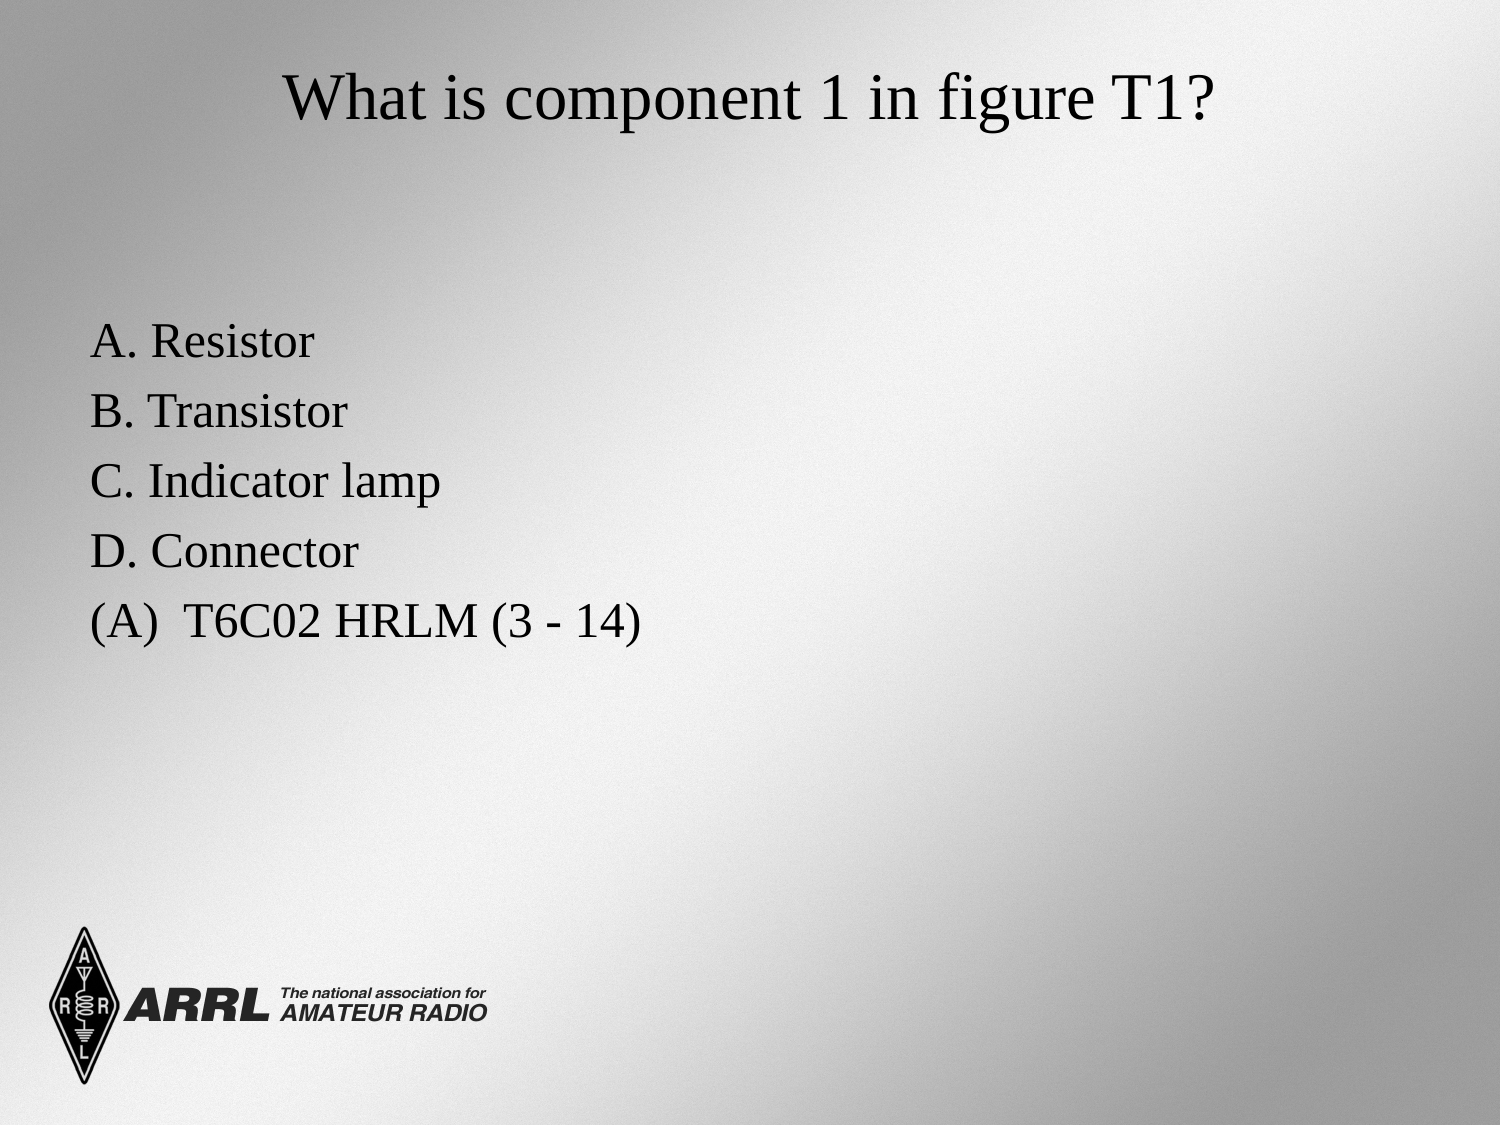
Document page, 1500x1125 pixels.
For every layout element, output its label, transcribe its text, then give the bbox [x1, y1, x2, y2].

title What is component 1 in figure T1? [75, 45, 1425, 233]
list A. Resistor B. Transistor C. Indicator lamp D. Connector (A) T6C02 HRLM (3 - 14) [75, 299, 1425, 1005]
picture [0, 0, 1500, 1125]
